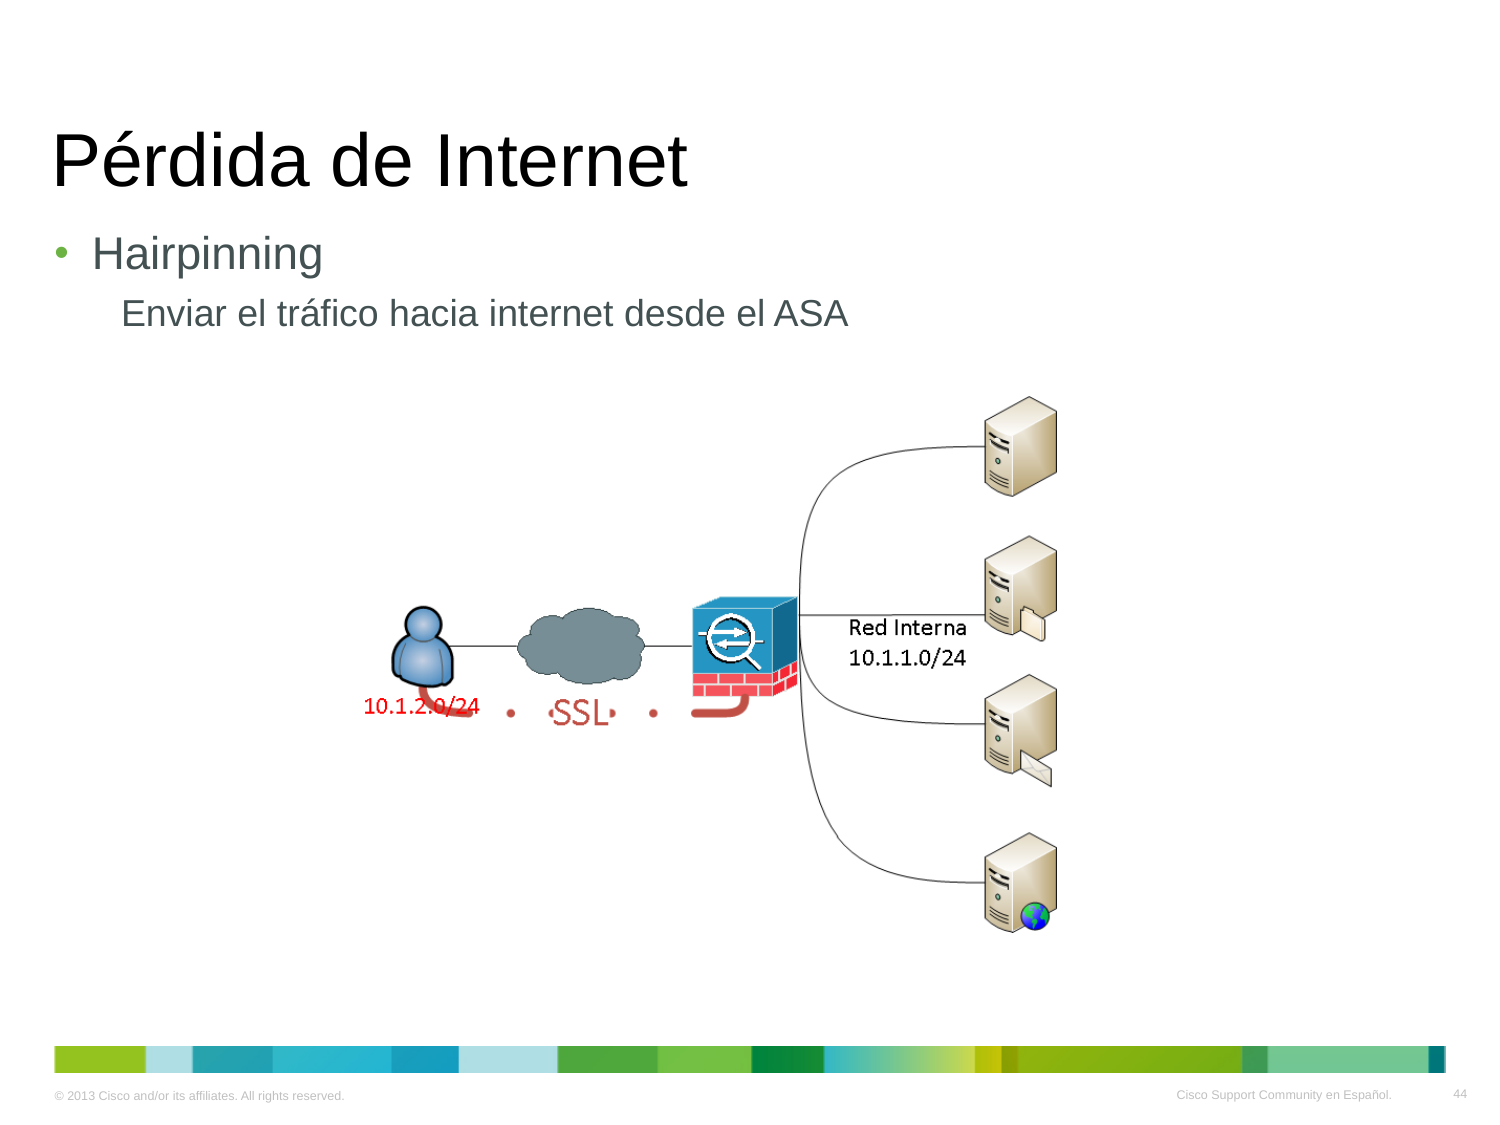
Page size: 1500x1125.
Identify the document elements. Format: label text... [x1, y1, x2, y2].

picture [363, 396, 1058, 933]
list Hairpinning Enviar el tráfico hacia internet desde el ASA [39, 220, 1447, 1035]
title Pérdida de Internet [37, 70, 1447, 209]
picture [54, 1046, 1446, 1073]
